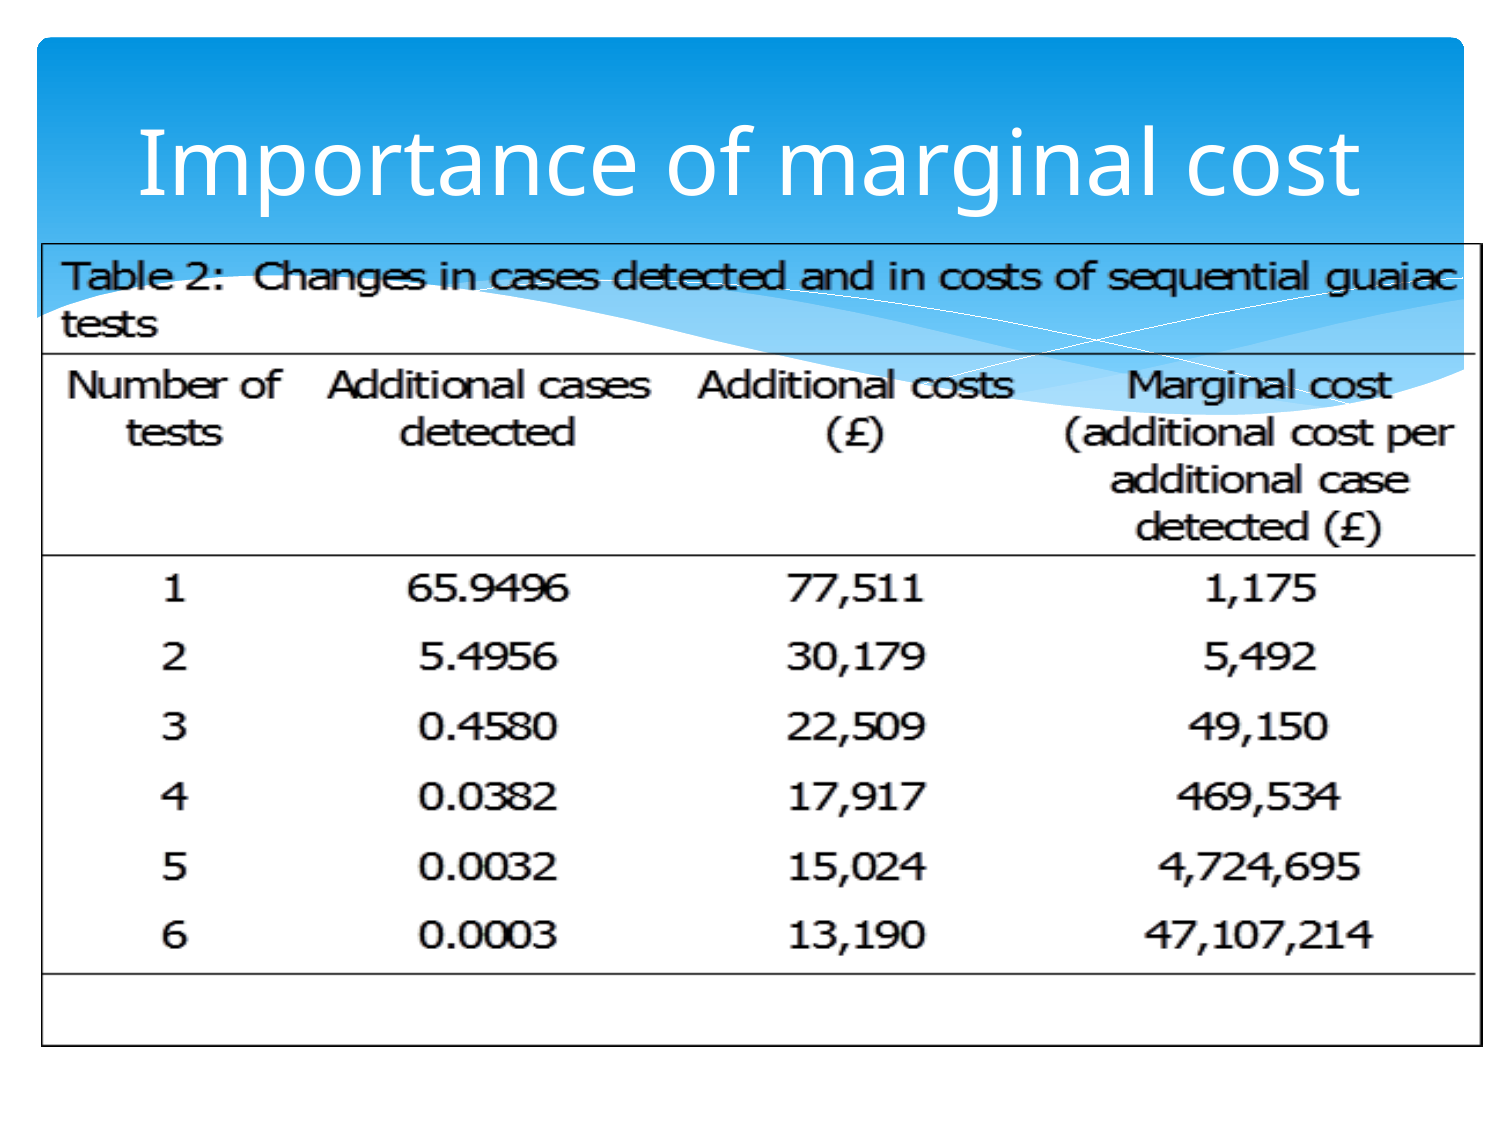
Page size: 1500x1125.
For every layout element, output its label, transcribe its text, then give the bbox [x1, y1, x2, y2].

title Importance of marginal cost [75, 55, 1425, 241]
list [41, 243, 1483, 1047]
